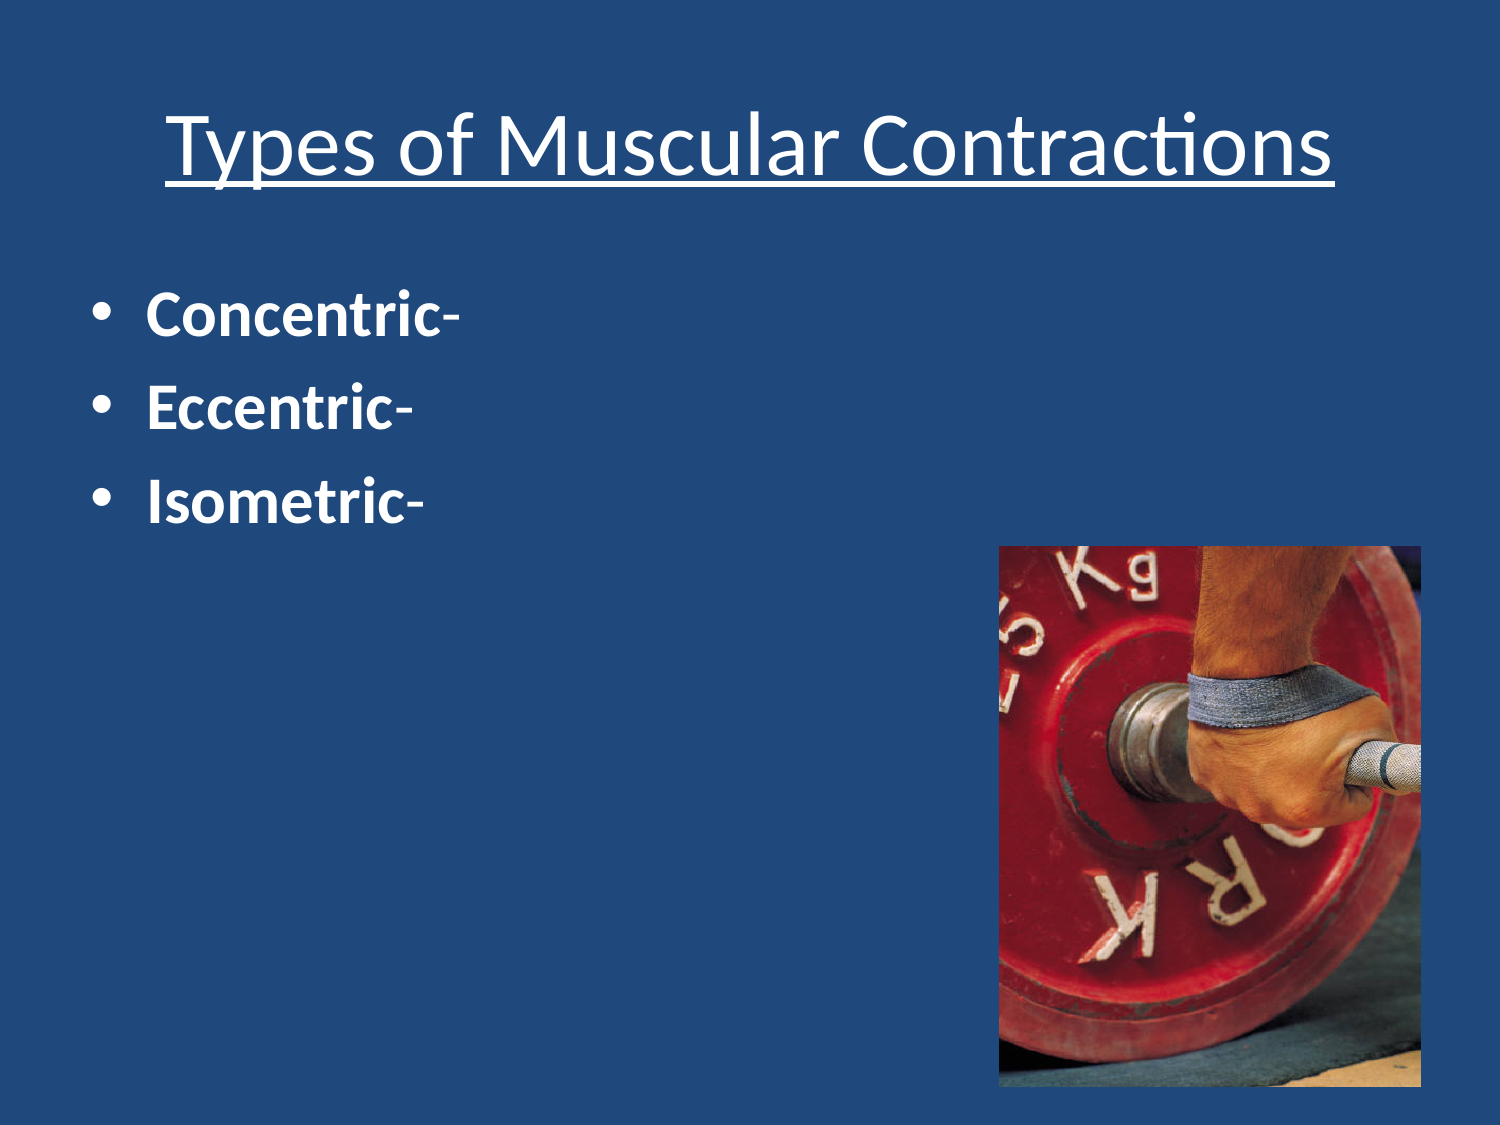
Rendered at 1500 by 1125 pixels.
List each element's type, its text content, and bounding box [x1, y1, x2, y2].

list Concentric- Eccentric- Isometric- [75, 262, 1425, 1005]
title Types of Muscular Contractions [75, 45, 1425, 233]
picture [999, 545, 1421, 1087]
